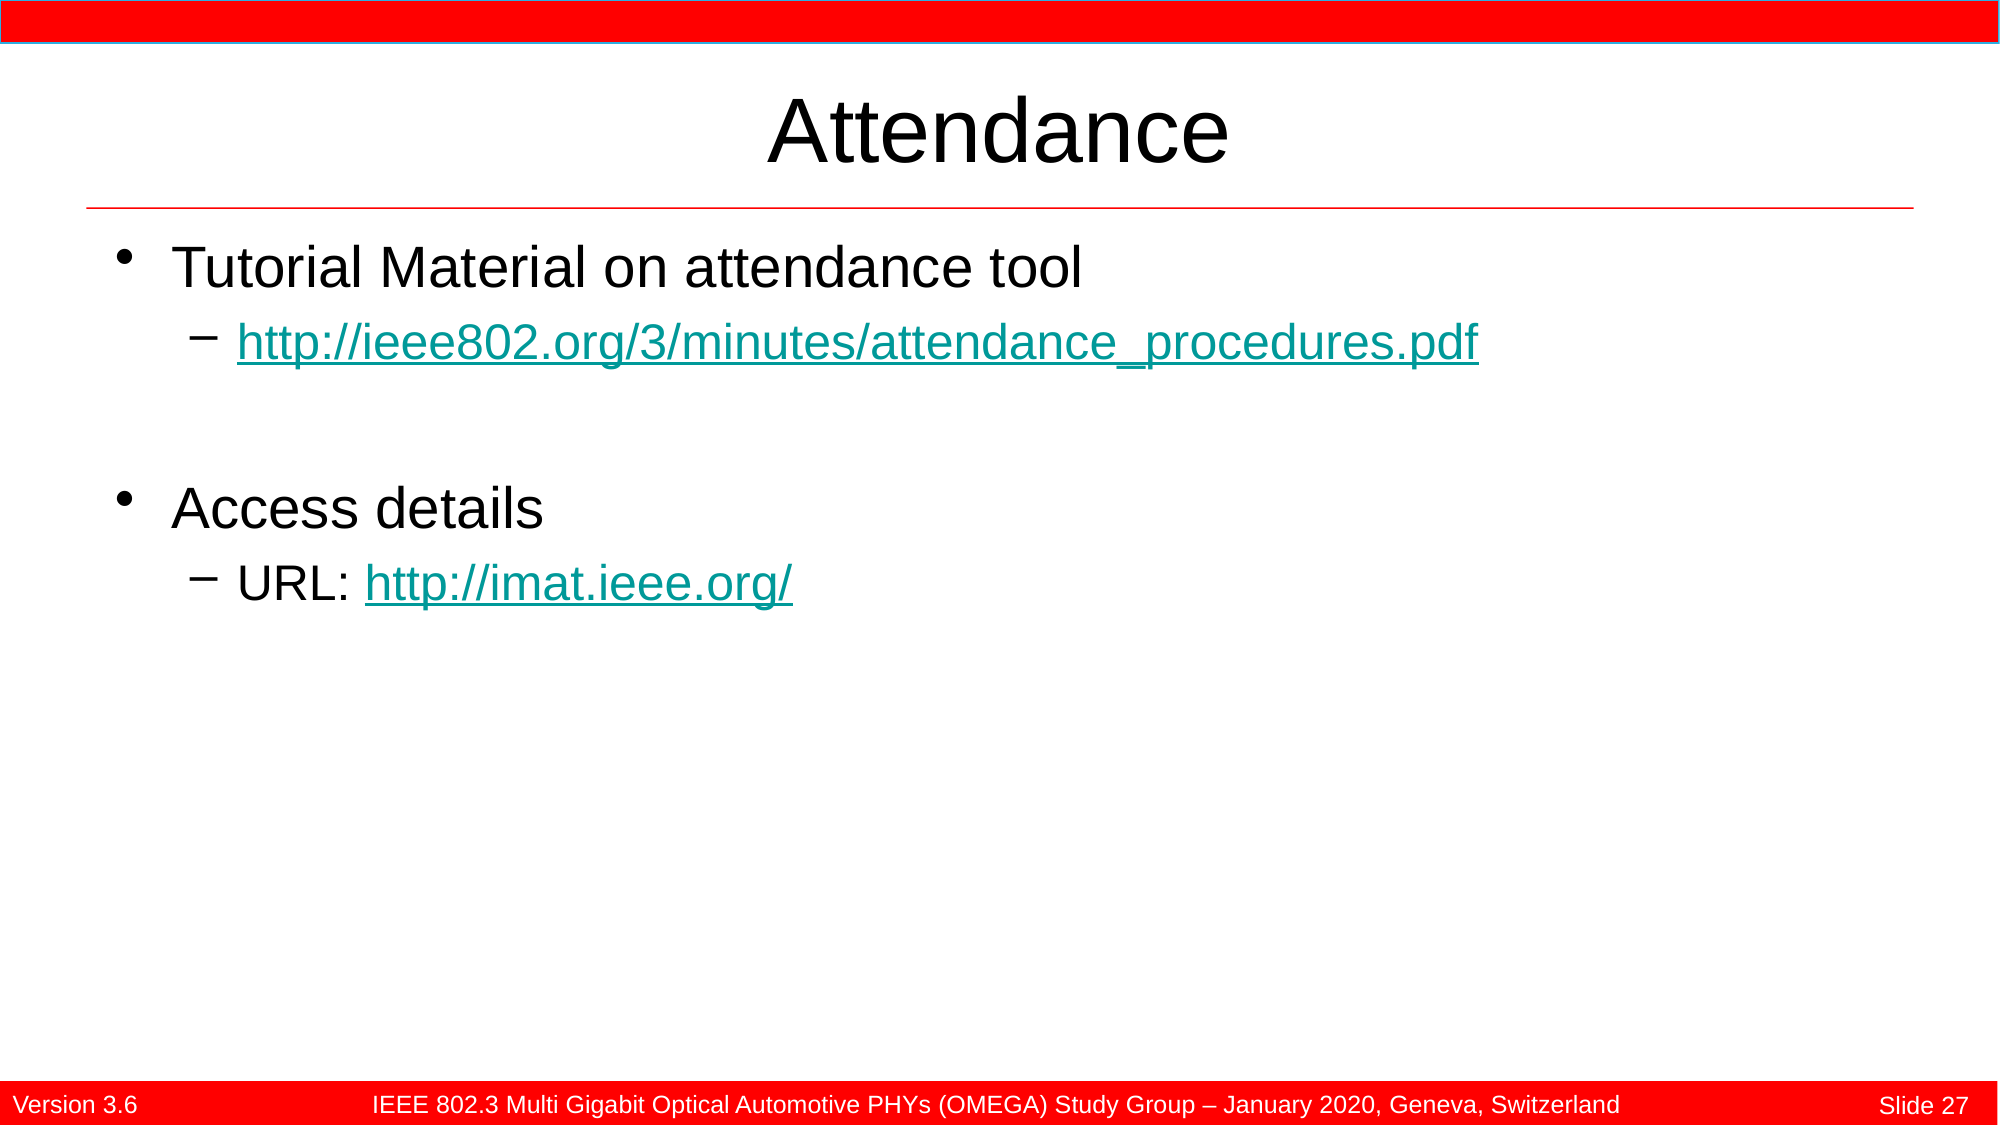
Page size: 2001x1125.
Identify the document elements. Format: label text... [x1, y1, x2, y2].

list Tutorial Material on attendance tool http://ieee802.org/3/minutes/attendance_procedures.pdf Access details URL: http://imat.ieee.org/ [99, 221, 1901, 965]
title Attendance [99, 66, 1901, 197]
